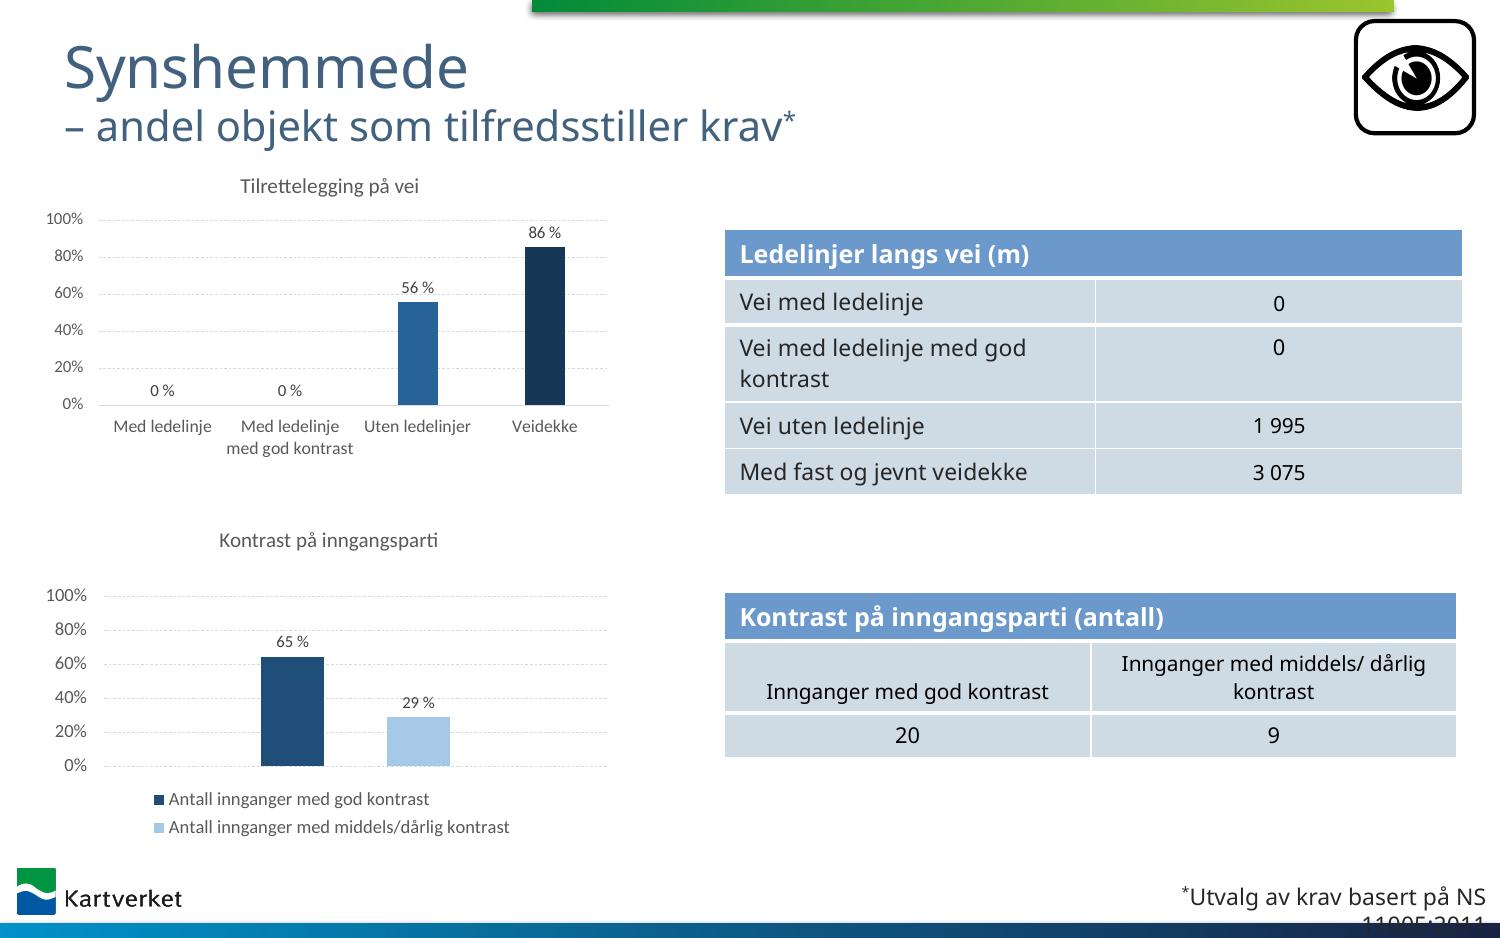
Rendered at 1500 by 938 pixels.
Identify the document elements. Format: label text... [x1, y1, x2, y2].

table_cell 0 [1096, 280, 1462, 323]
table_cell 0 [1096, 327, 1462, 401]
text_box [1355, 20, 1475, 134]
table_cell 9 [1092, 715, 1456, 757]
table_cell 20 [725, 715, 1090, 757]
text_box *Utvalg av krav basert på NS 11005:2011 [1068, 873, 1500, 938]
table_cell Med fast og jevnt veidekke [725, 449, 1095, 494]
table_header Kontrast på inngangsparti (antall) [725, 593, 1456, 639]
text_box Synshemmede – andel objekt som tilfredsstiller krav* [49, 24, 1431, 158]
table_cell Innganger med god kontrast [725, 643, 1090, 711]
table_cell Innganger med middels/ dårlig kontrast [1092, 643, 1456, 711]
picture [41, 520, 617, 846]
table_cell Vei med ledelinje [725, 280, 1095, 323]
table_cell 3 075 [1096, 449, 1462, 494]
table_cell Vei uten ledelinje [725, 403, 1095, 448]
picture [41, 166, 619, 492]
table_cell 1 995 [1096, 403, 1462, 448]
table_cell Vei med ledelinje med god kontrast [725, 327, 1095, 401]
table_header Ledelinjer langs vei (m) [725, 230, 1462, 276]
